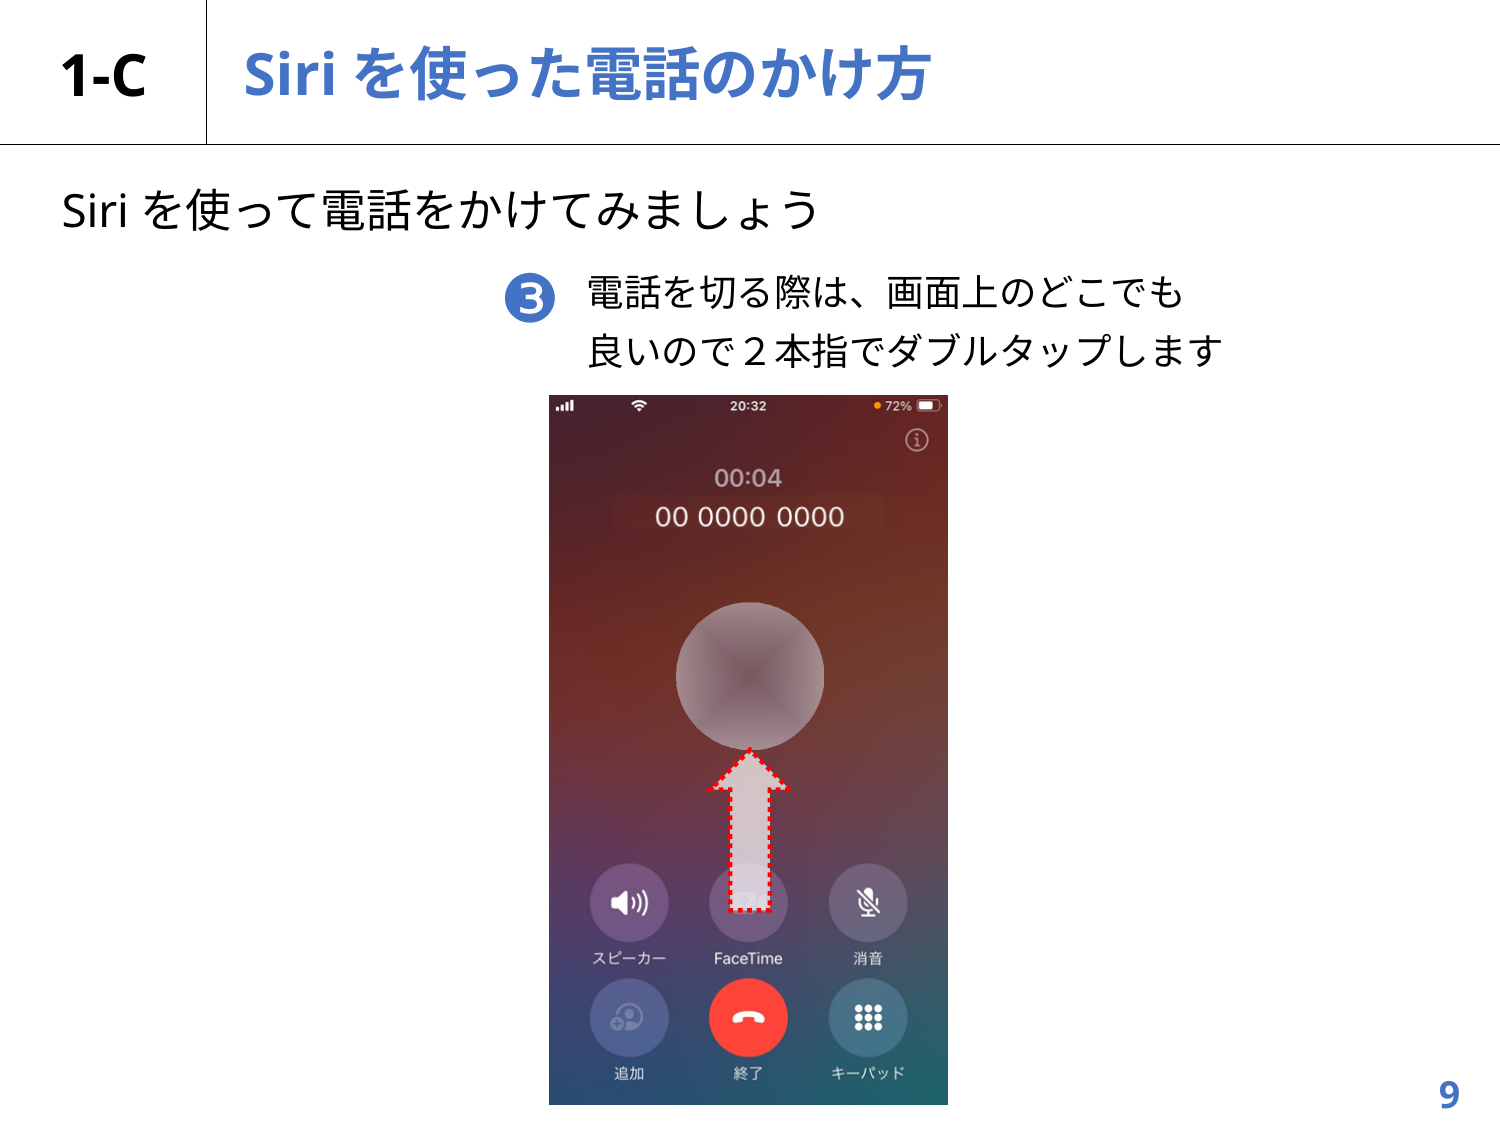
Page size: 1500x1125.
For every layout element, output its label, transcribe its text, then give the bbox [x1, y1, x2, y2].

text_box ❸ [486, 274, 563, 343]
title Siriを使った電話のかけ方 [228, 36, 1472, 116]
picture [549, 395, 948, 1105]
text_box 9 [1399, 1063, 1500, 1123]
text_box Siriを使って電話をかけてみましょう [46, 180, 1422, 274]
text_box 電話を切る際は、画面上のどこでも 良いので２本指でダブルタップします [571, 274, 1247, 381]
text_box 1-C [0, 0, 207, 147]
